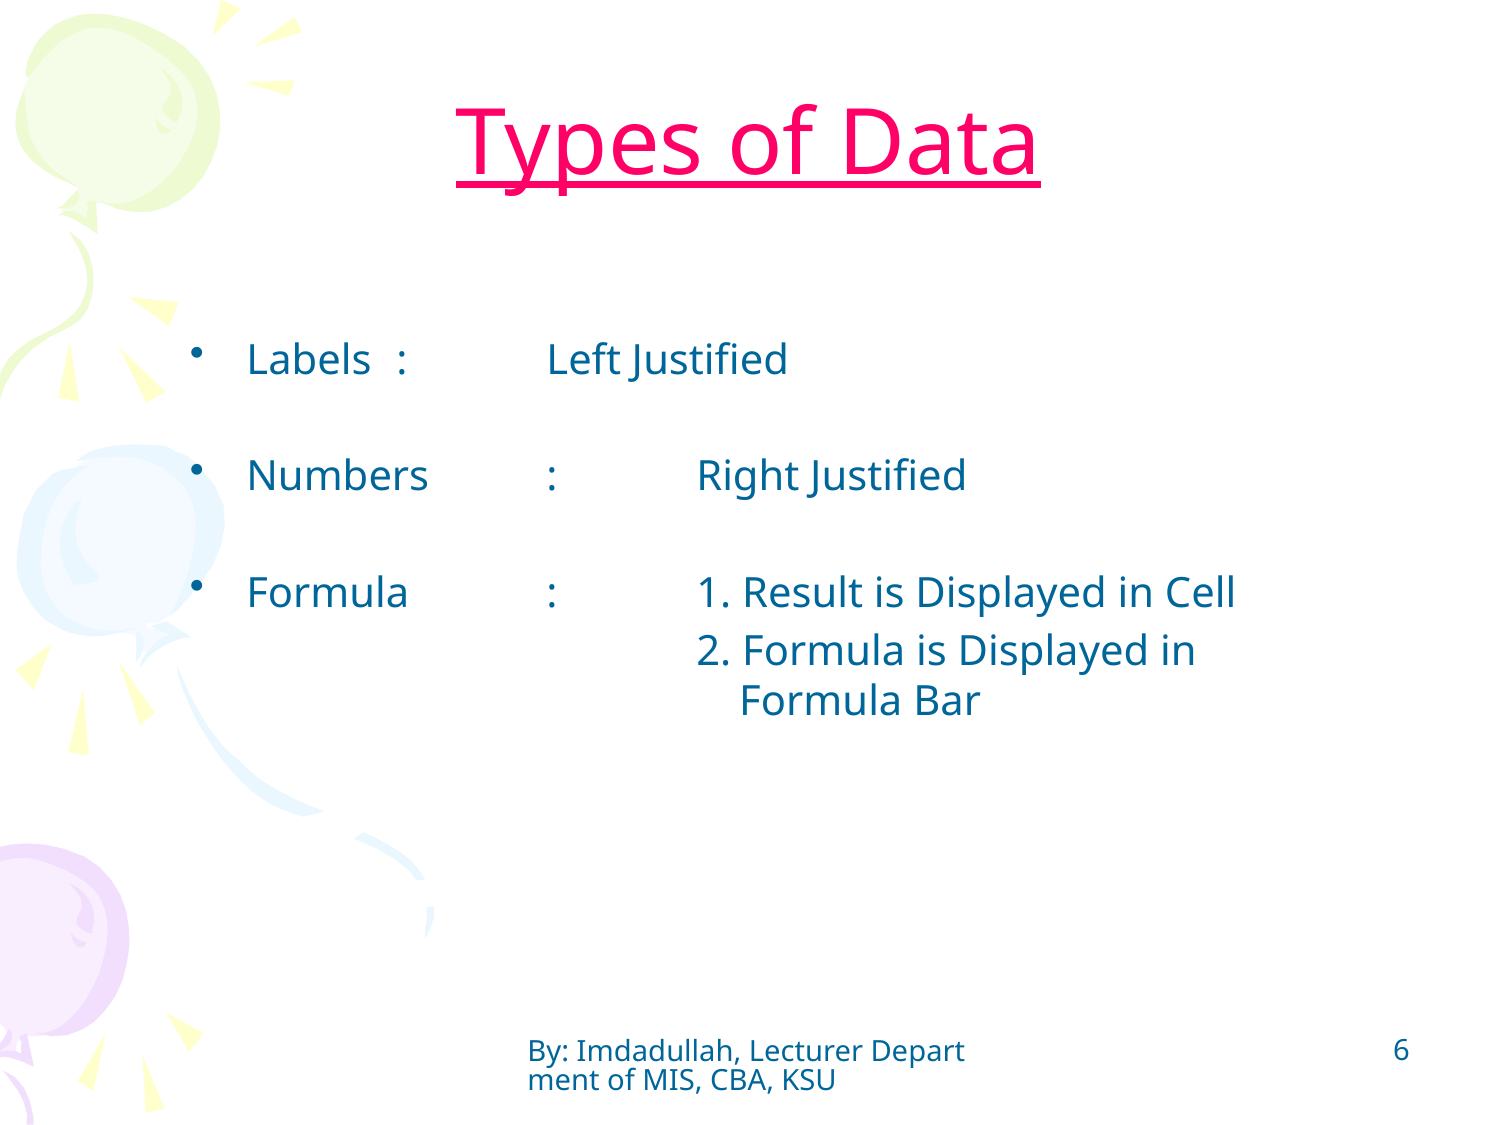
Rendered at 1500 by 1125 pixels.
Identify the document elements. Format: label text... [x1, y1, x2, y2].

list Labels : Left Justified Numbers : Right Justified Formula : 1. Result is Displayed in Cell 2. Formula is Displayed in Formula Bar [174, 324, 1351, 826]
title Types of Data [72, 74, 1426, 201]
slide_number 6 [1074, 1023, 1426, 1100]
footer By: Imdadullah, Lecturer Department of MIS, CBA, KSU [512, 1024, 988, 1101]
